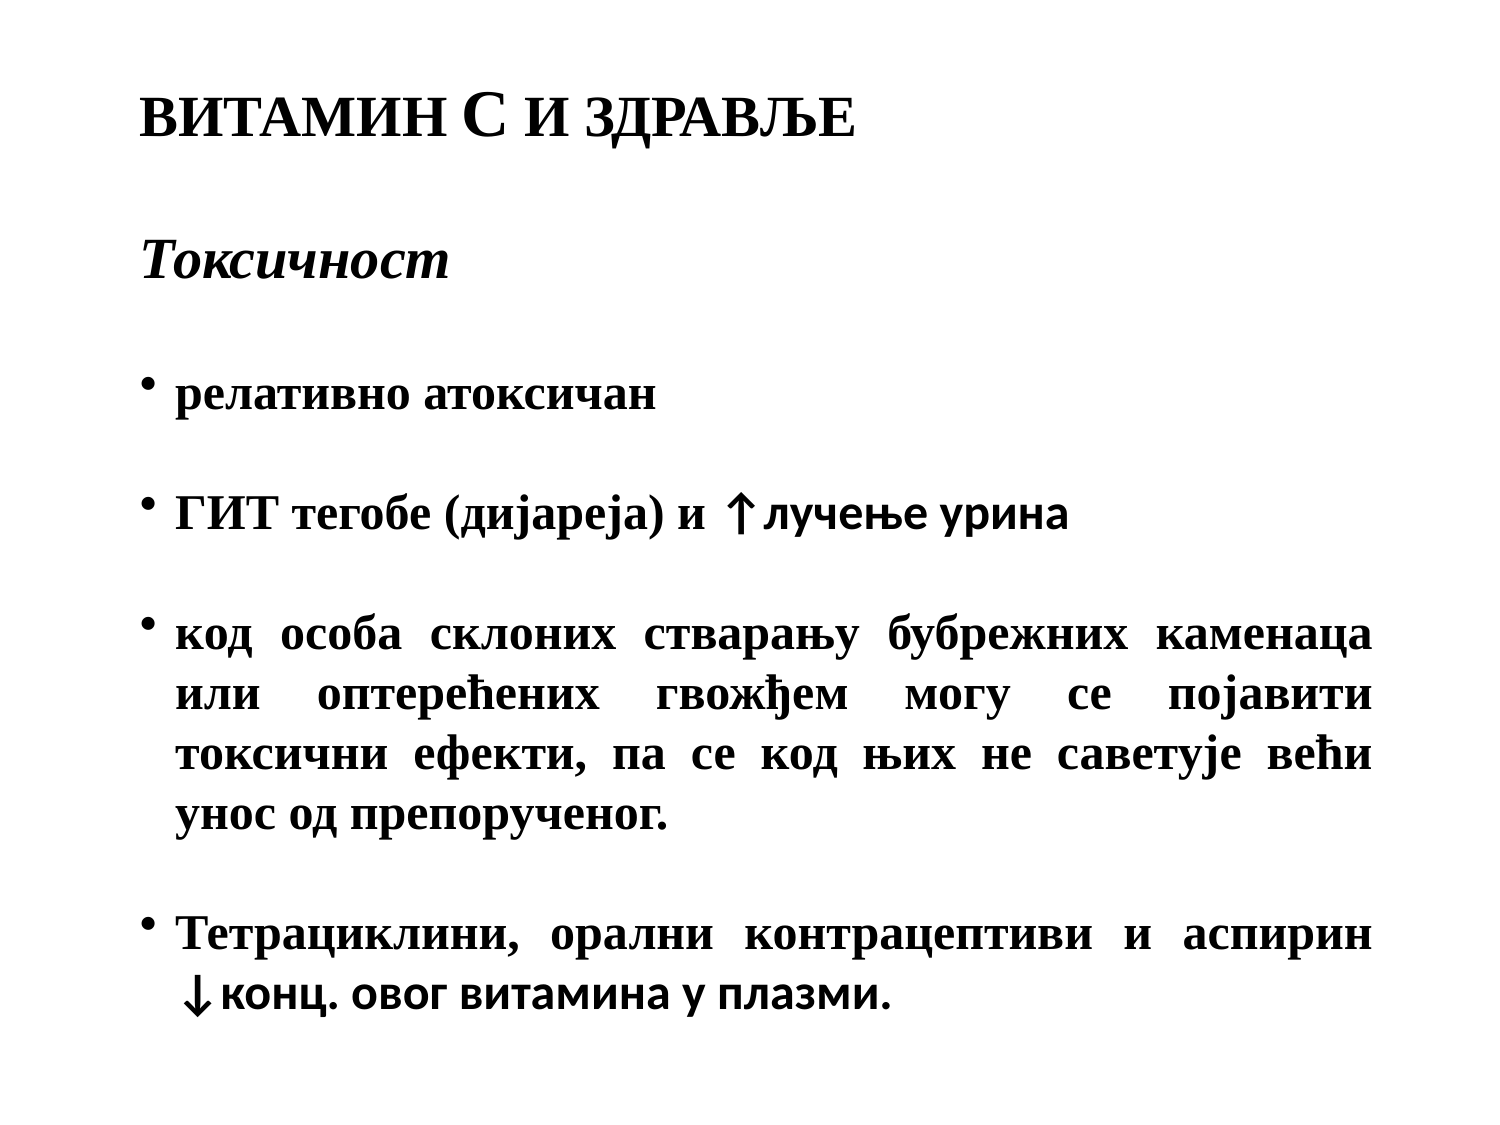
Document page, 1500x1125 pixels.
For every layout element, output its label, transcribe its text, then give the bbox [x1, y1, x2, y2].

text_box ВИТАМИН C И ЗДРАВЉЕ Токсичност релативно атоксичан ГИТ тегобе (дијареја) и ↑лучење урина код особа склоних стварању бубрежних каменаца или оптерећених гвожђем могу се појавити токсични ефекти, па се код њих не саветује већи унос од препорученог. Тетрациклини, орални контрацептиви и аспирин ↓конц. овог витамина у плазми. [124, 62, 1388, 1028]
